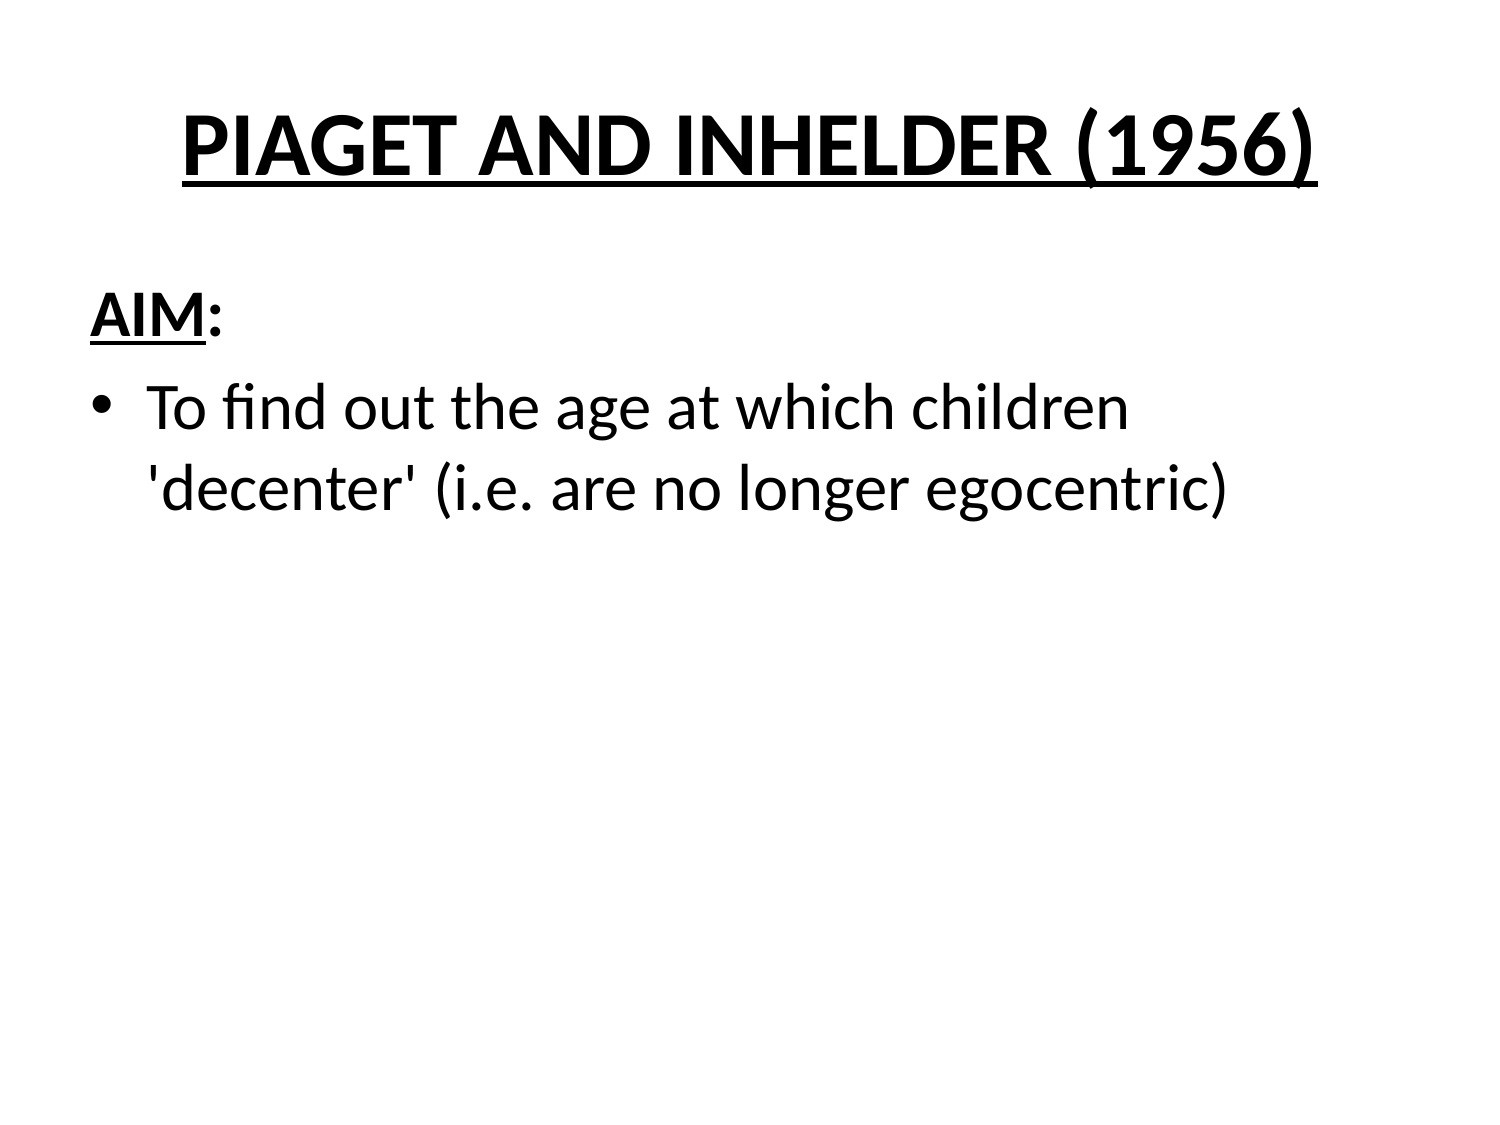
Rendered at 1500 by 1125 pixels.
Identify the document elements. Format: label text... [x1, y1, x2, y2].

title PIAGET AND INHELDER (1956) [75, 45, 1425, 233]
list AIM: To find out the age at which children 'decenter' (i.e. are no longer egocentric) [75, 262, 1425, 1005]
